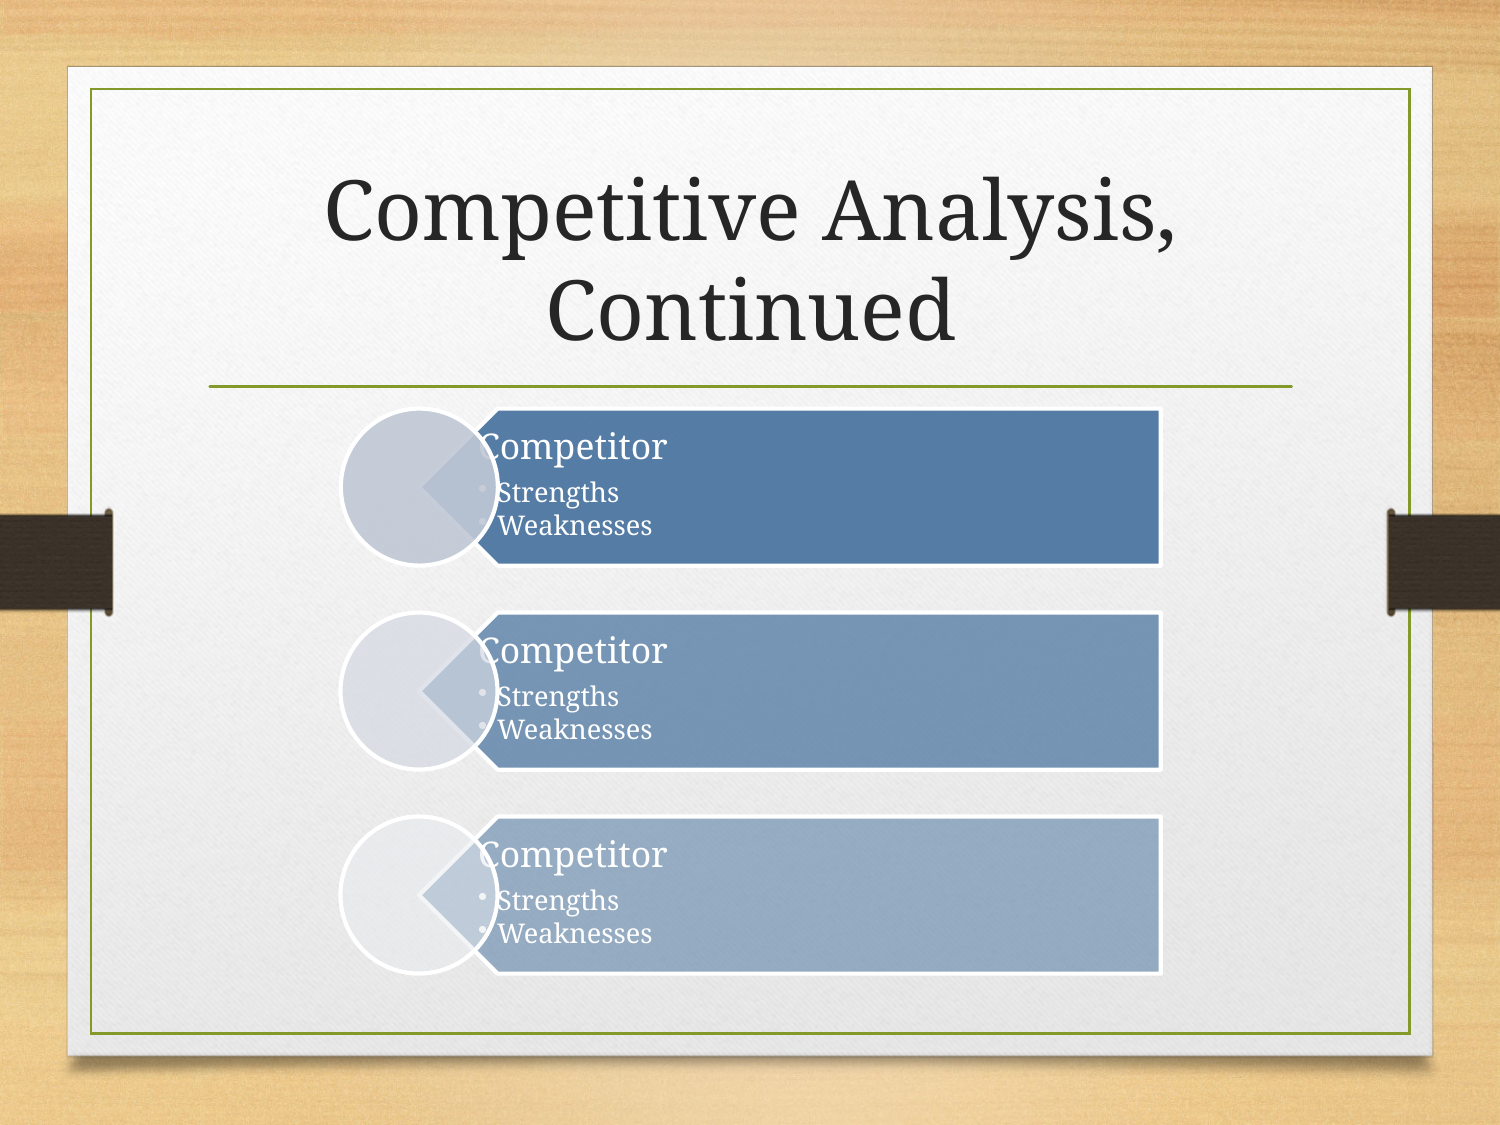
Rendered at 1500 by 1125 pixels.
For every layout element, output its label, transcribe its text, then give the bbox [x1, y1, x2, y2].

title Competitive Analysis, Continued [193, 150, 1309, 365]
picture [0, 0, 1500, 1125]
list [192, 408, 1309, 974]
